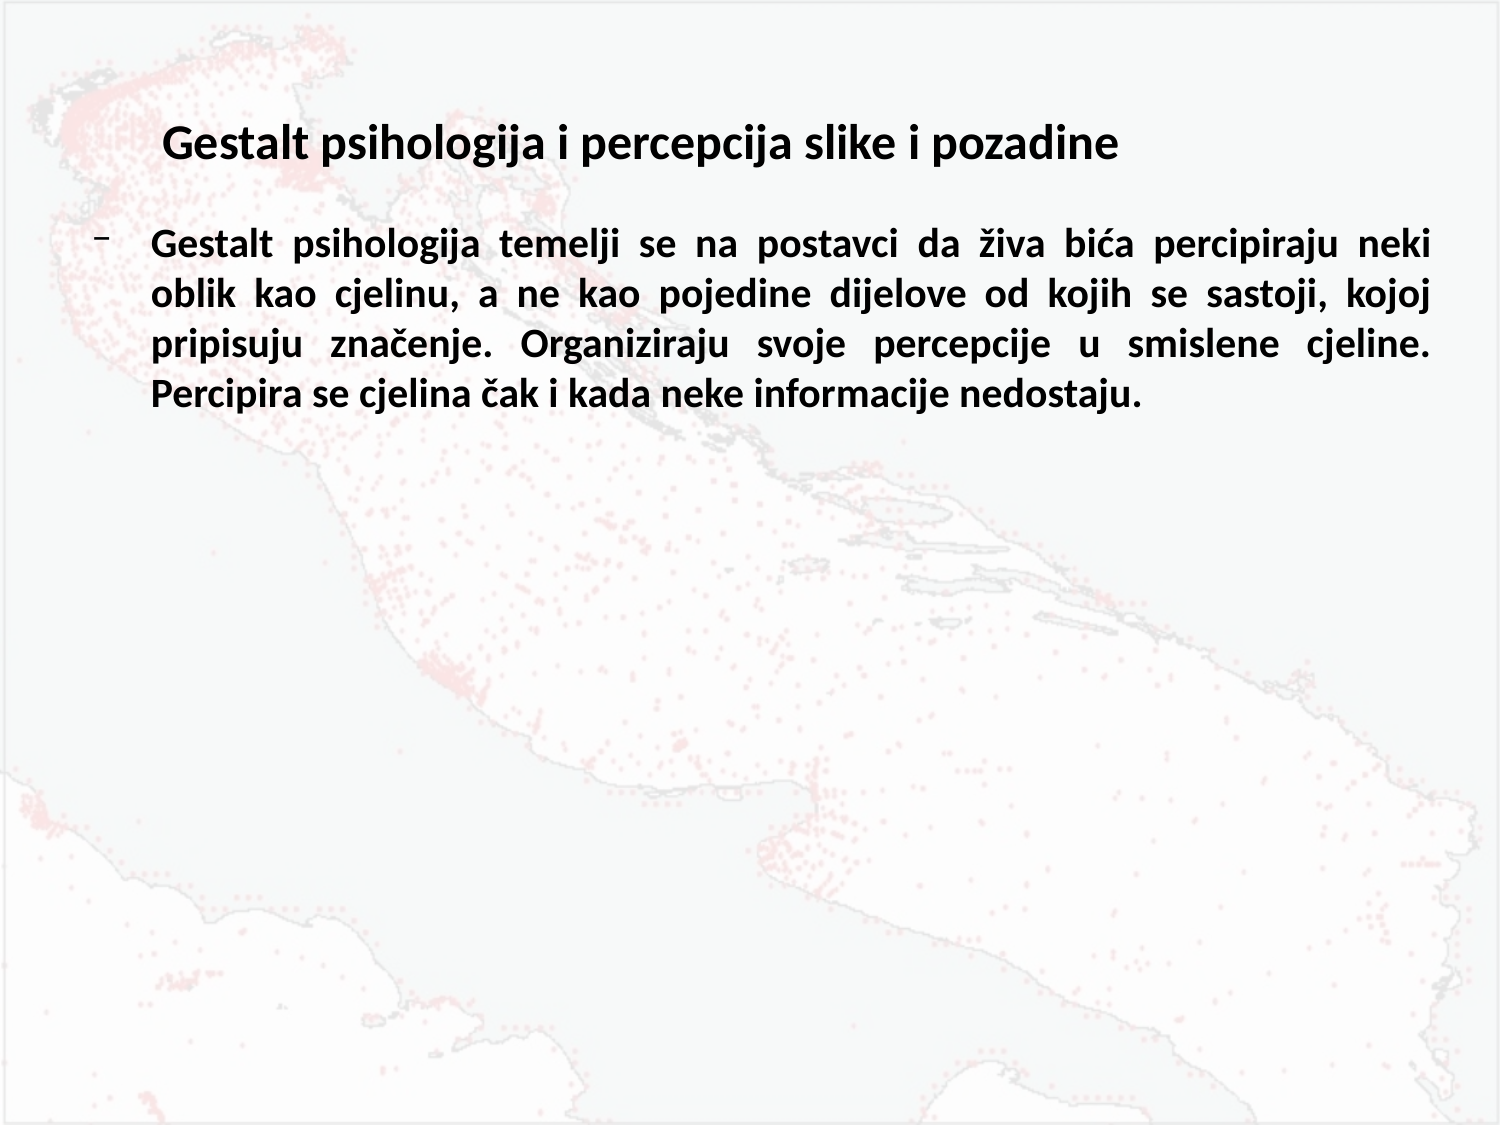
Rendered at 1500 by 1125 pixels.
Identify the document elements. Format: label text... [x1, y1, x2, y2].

text_box Gestalt psihologija temelji se na postavci da živa bića percipiraju neki oblik kao cjelinu, a ne kao pojedine dijelove od kojih se sastoji, kojoj pripisuju značenje. Organiziraju svoje percepcije u smislene cjeline. Percipira se cjelina čak i kada neke informacije nedostaju. [76, 208, 1447, 423]
text_box Gestalt psihologija i percepcija slike i pozadine [147, 101, 1400, 177]
